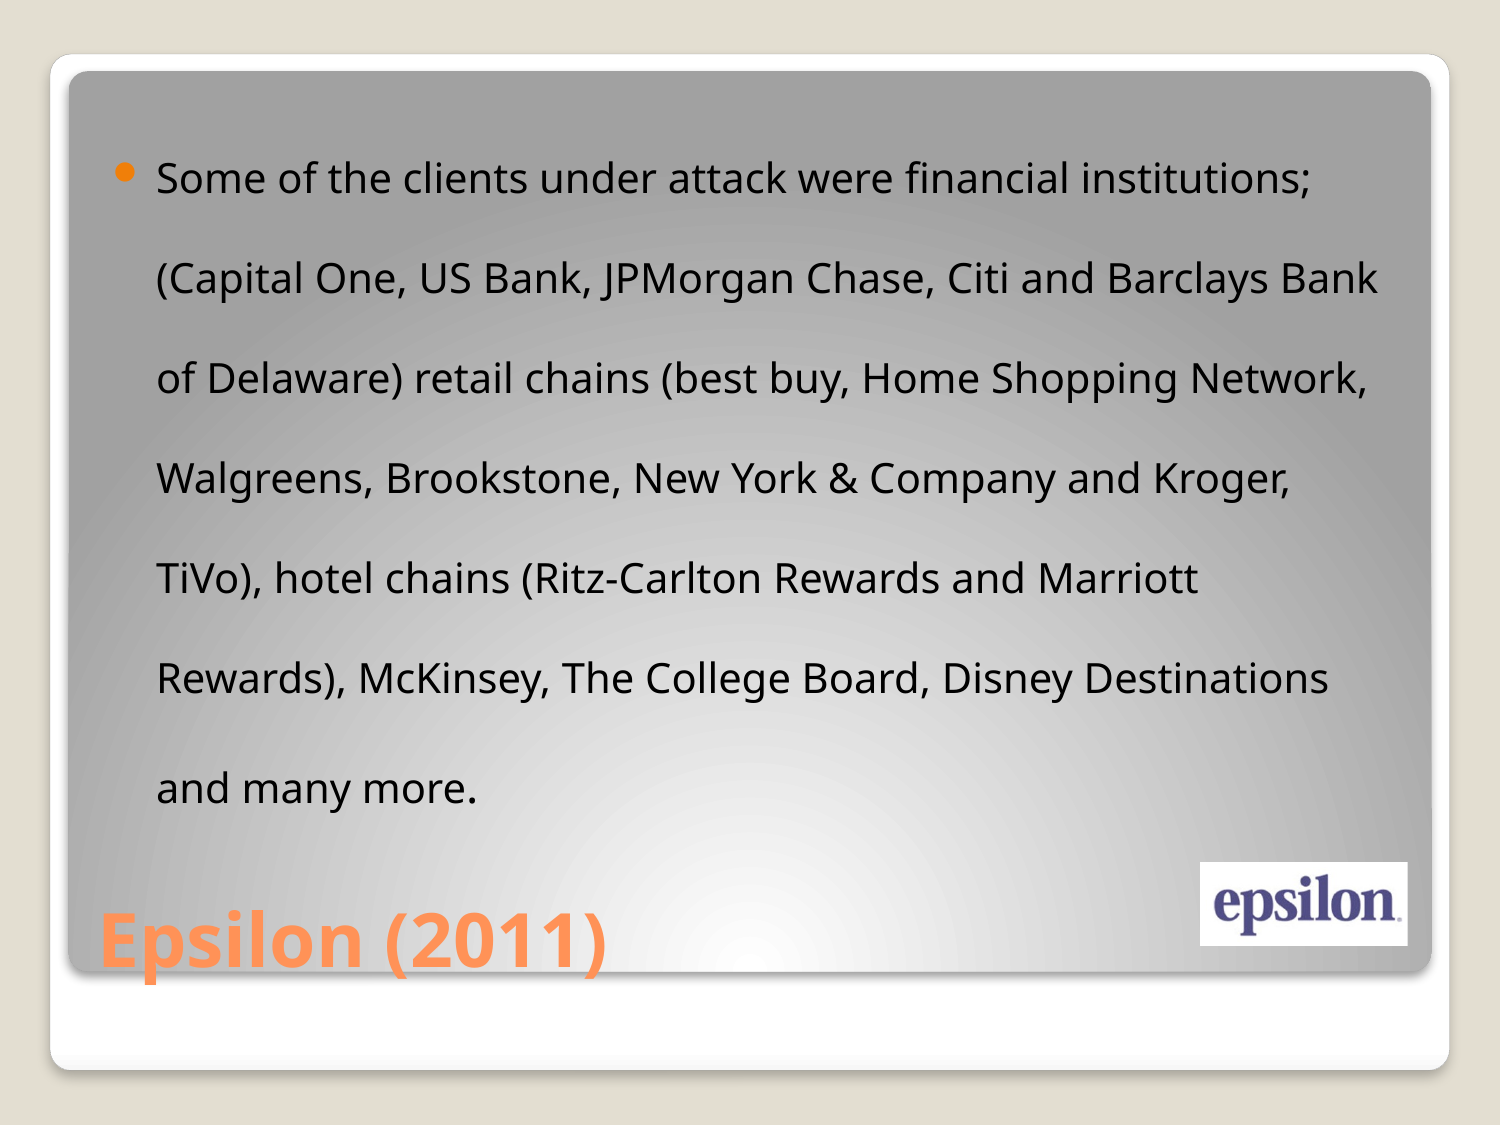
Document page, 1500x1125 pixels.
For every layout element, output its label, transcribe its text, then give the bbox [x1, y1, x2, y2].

list Some of the clients under attack were financial institutions; (Capital One, US Bank, JPMorgan Chase, Citi and Barclays Bank of Delaware) retail chains (best buy, Home Shopping Network, Walgreens, Brookstone, New York & Company and Kroger, TiVo), hotel chains (Ritz-Carlton Rewards and Marriott Rewards), McKinsey, The College Board, Disney Destinations and many more. [82, 86, 1413, 850]
picture [1199, 862, 1408, 946]
title Epsilon (2011) [82, 817, 1425, 990]
